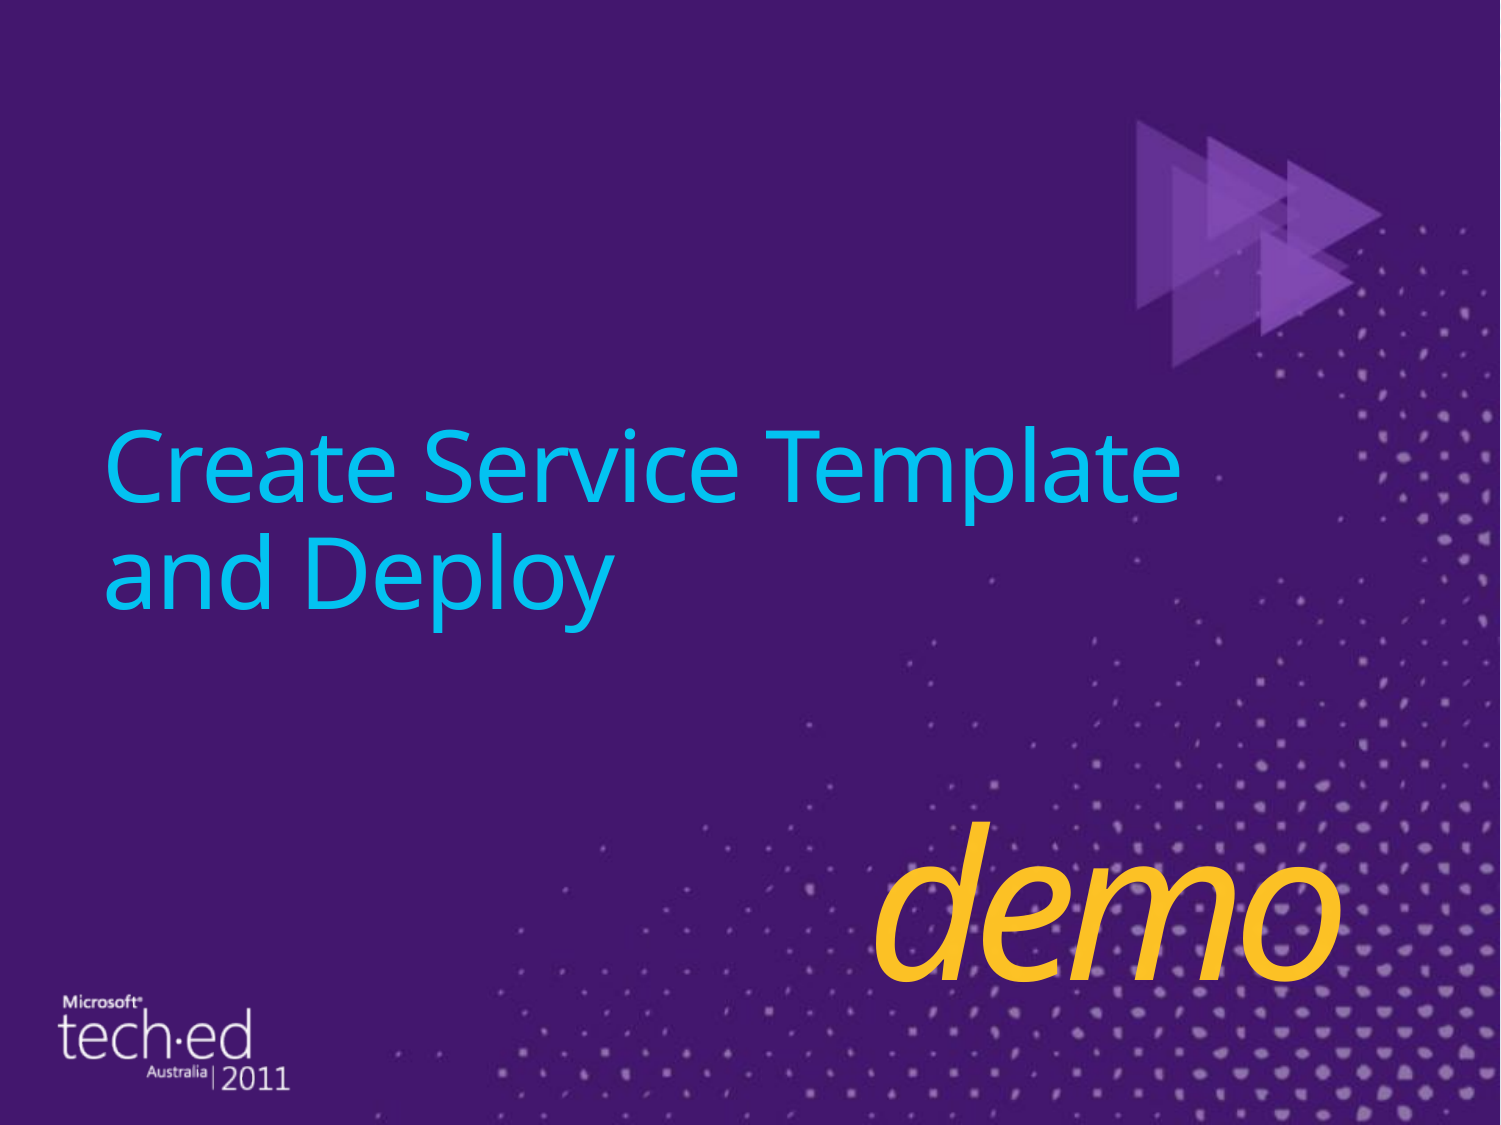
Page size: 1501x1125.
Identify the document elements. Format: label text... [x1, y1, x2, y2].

picture [0, 0, 1501, 1125]
title Create Service Template and Deploy [102, 398, 1251, 649]
list demo [131, 800, 1392, 1027]
